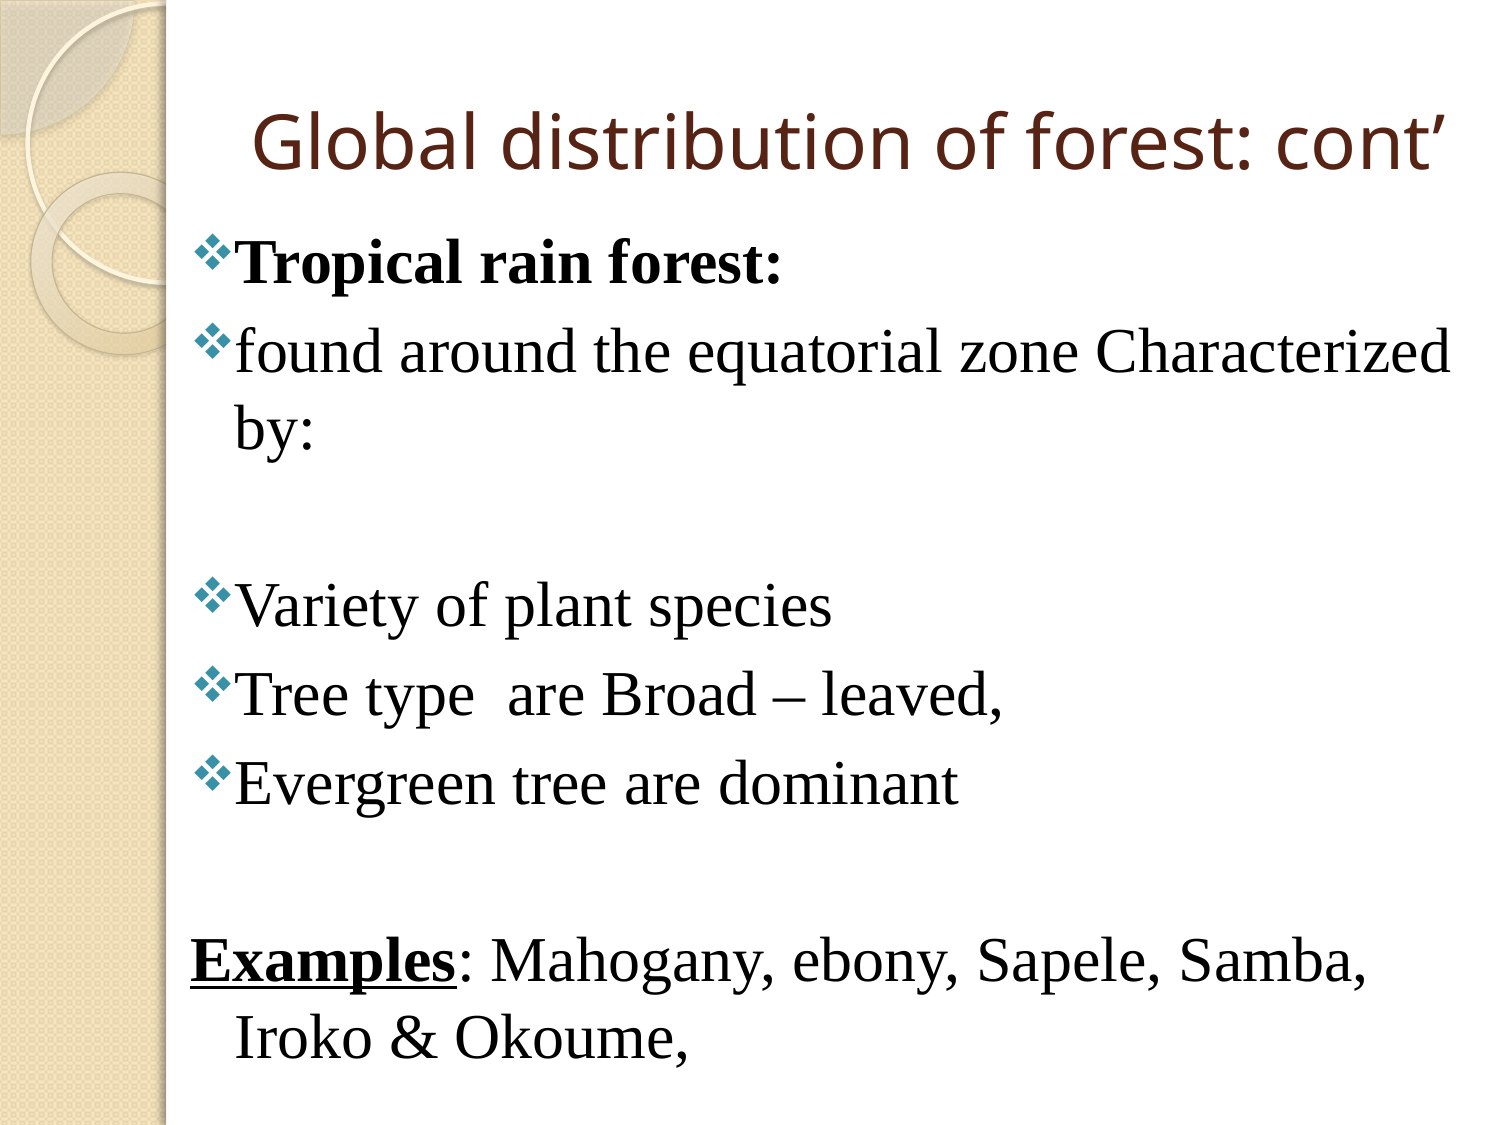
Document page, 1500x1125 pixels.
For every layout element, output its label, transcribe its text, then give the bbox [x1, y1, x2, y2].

title Global distribution of forest: cont’ [235, 45, 1466, 212]
list Tropical rain forest: found around the equatorial zone Characterized by: Variety of plant species Tree type are Broad – leaved, Evergreen tree are dominant Examples: Mahogany, ebony, Sapele, Samba, Iroko & Okoume, [162, 212, 1475, 1088]
